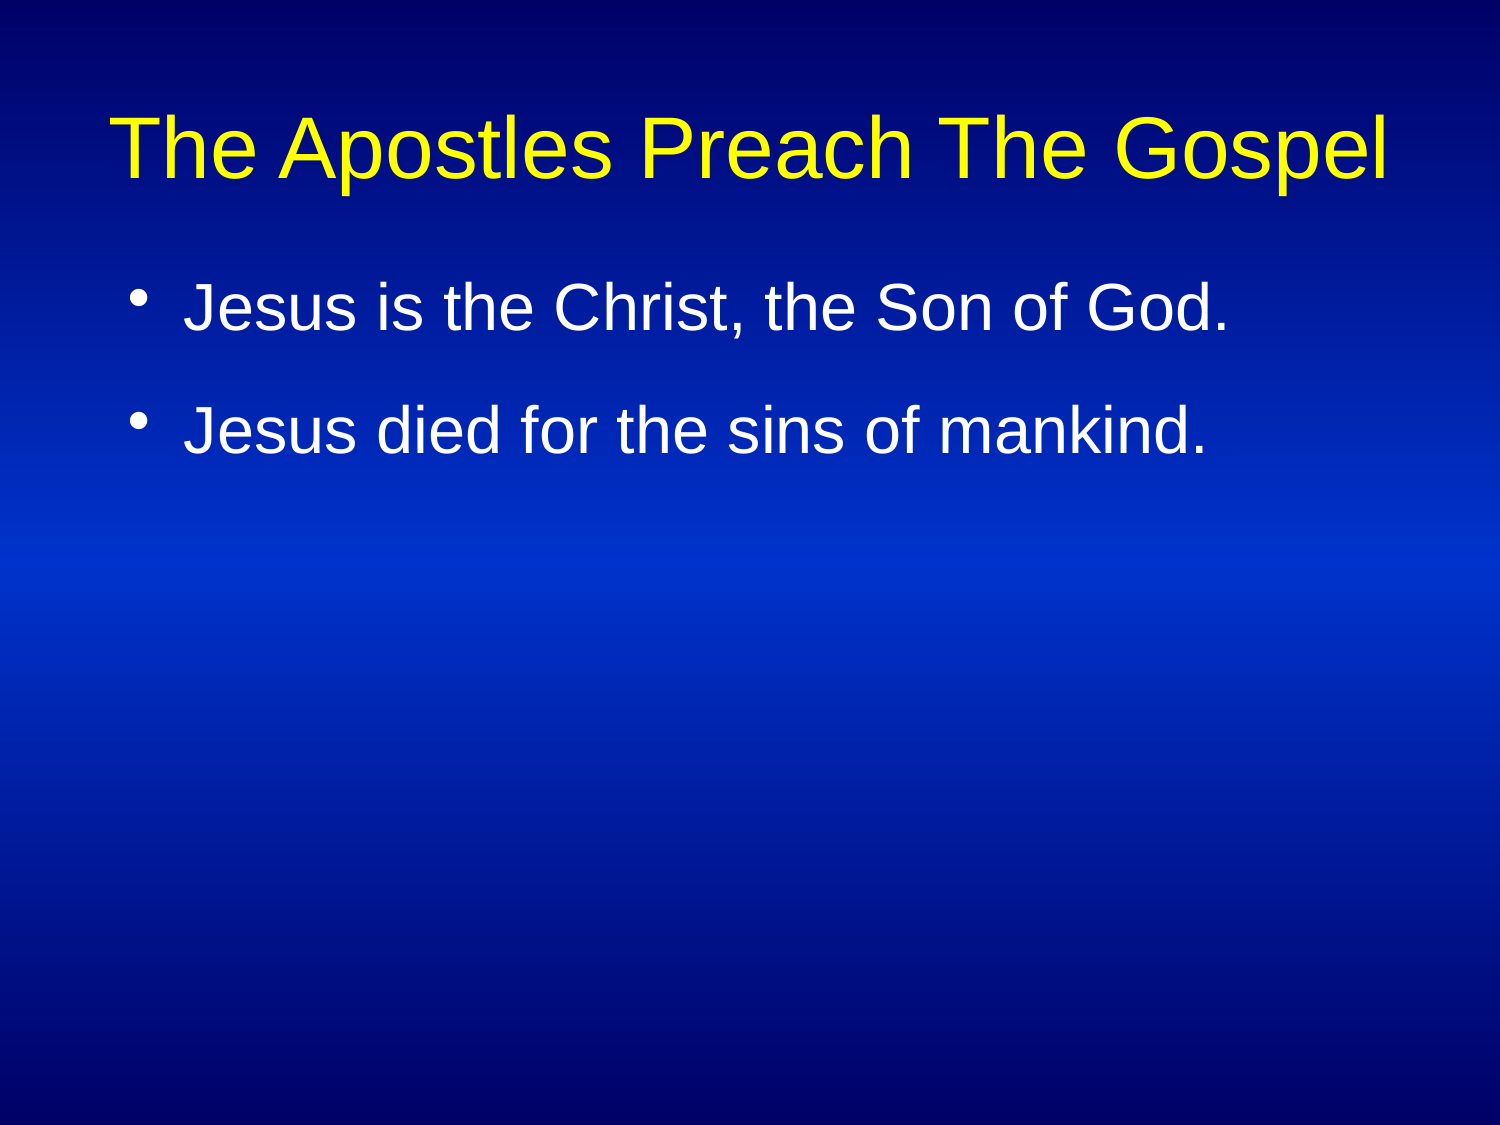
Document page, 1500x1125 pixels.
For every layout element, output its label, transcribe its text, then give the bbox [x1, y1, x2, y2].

title The Apostles Preach The Gospel [37, 50, 1463, 238]
list Jesus is the Christ, the Son of God. Jesus died for the sins of mankind. [112, 262, 1463, 1125]
